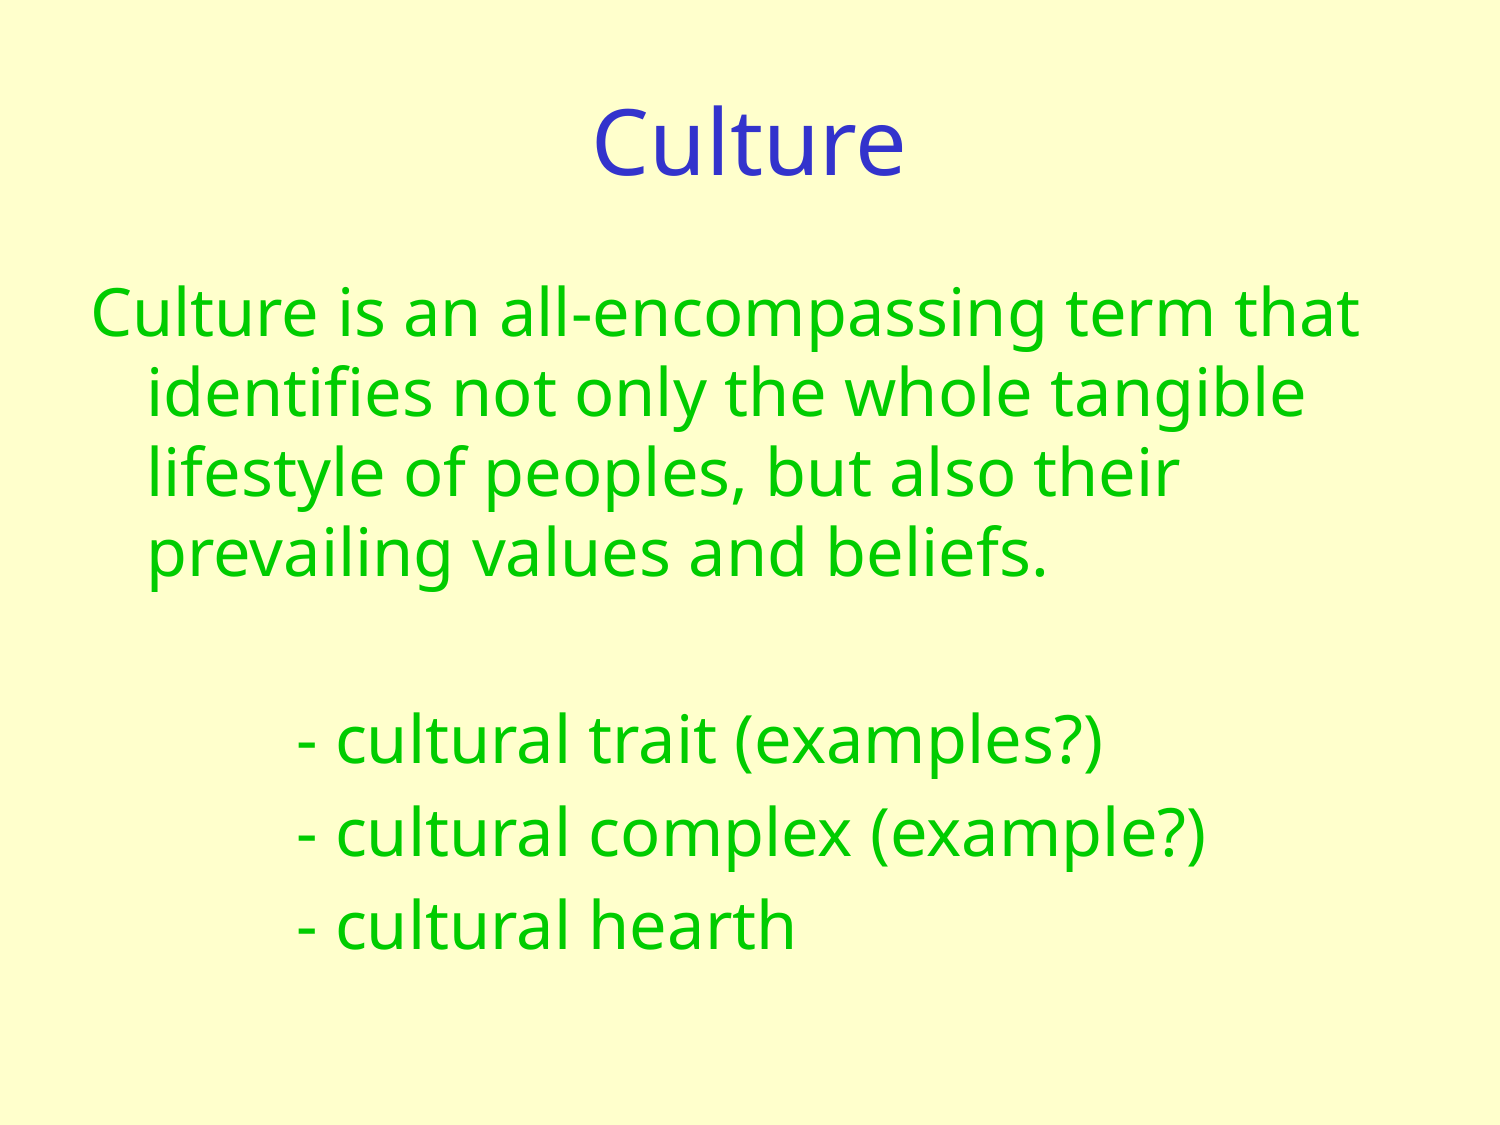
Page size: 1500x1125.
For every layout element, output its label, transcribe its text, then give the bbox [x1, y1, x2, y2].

title Culture [75, 45, 1425, 233]
list Culture is an all-encompassing term that identifies not only the whole tangible lifestyle of peoples, but also their prevailing values and beliefs. - cultural trait (examples?) - cultural complex (example?) - cultural hearth [75, 262, 1425, 1005]
